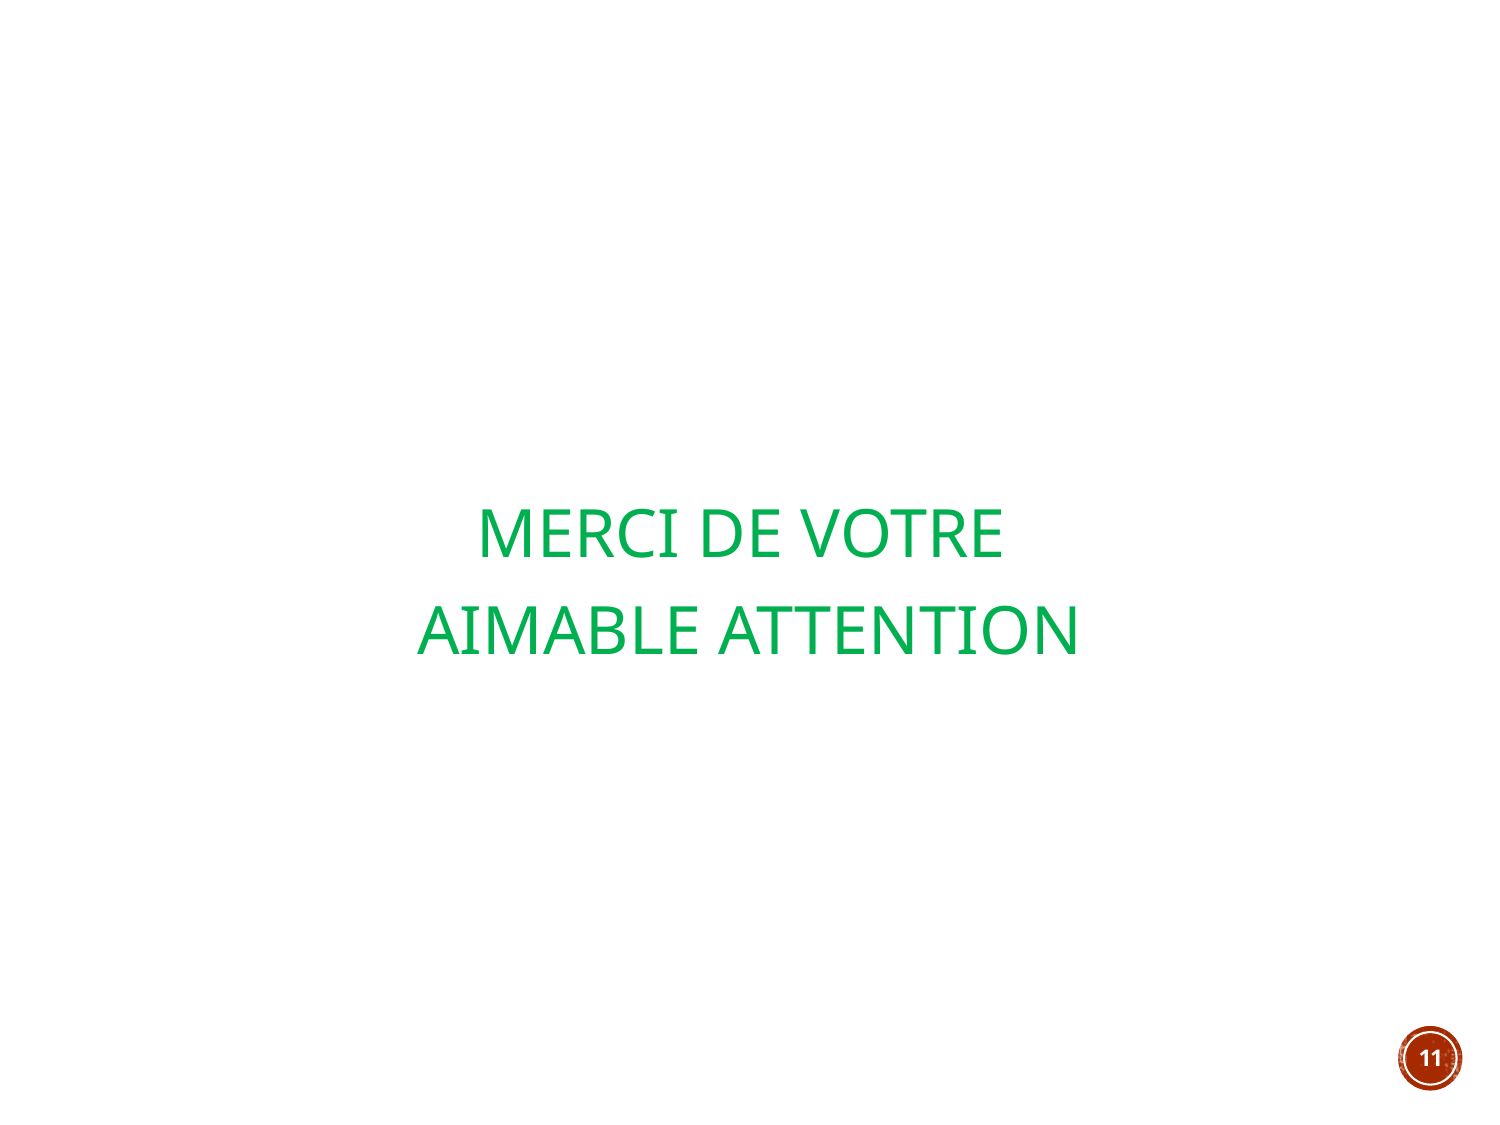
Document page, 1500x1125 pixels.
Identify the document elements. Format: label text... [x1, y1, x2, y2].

slide_number 11 [1391, 1028, 1471, 1089]
list MERCI DE VOTRE AIMABLE ATTENTION [112, 348, 1388, 1013]
